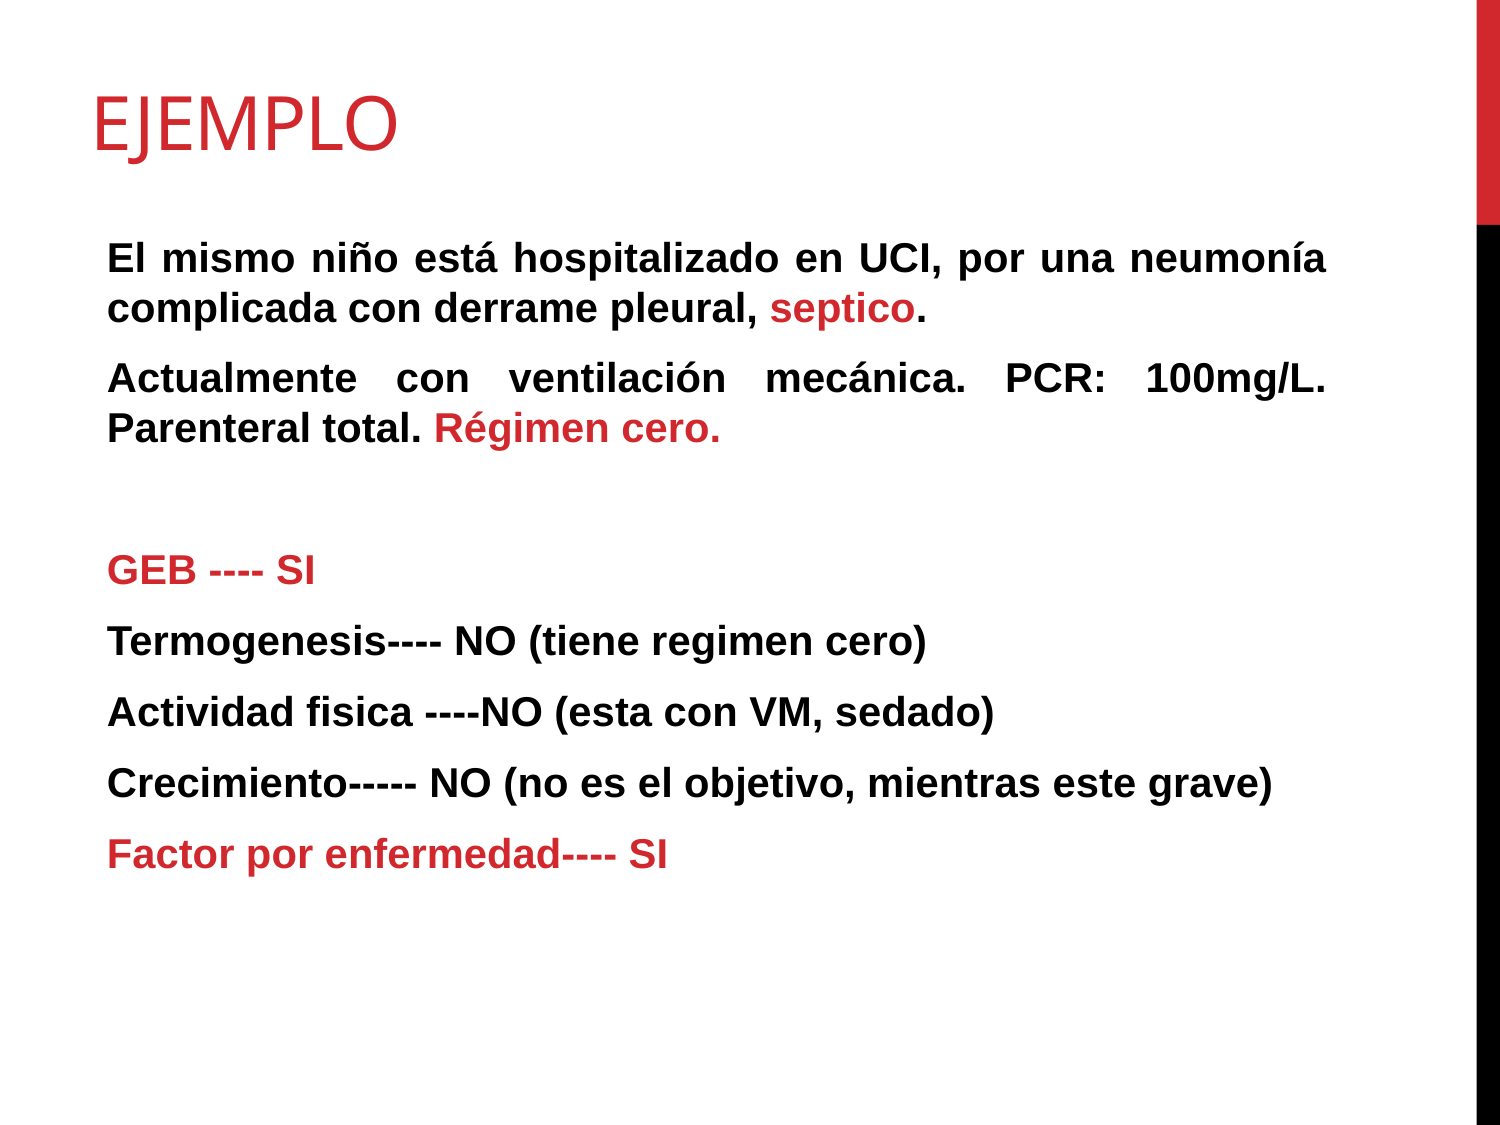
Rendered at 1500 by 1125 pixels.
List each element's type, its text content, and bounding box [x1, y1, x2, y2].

list El mismo niño está hospitalizado en UCI, por una neumonía complicada con derrame pleural, septico. Actualmente con ventilación mecánica. PCR: 100mg/L. Parenteral total. Régimen cero. GEB ---- SI Termogenesis---- NO (tiene regimen cero) Actividad fisica ----NO (esta con VM, sedado) Crecimiento----- NO (no es el objetivo, mientras este grave) Factor por enfermedad---- SI [91, 222, 1342, 941]
title Ejemplo [75, 0, 1025, 174]
